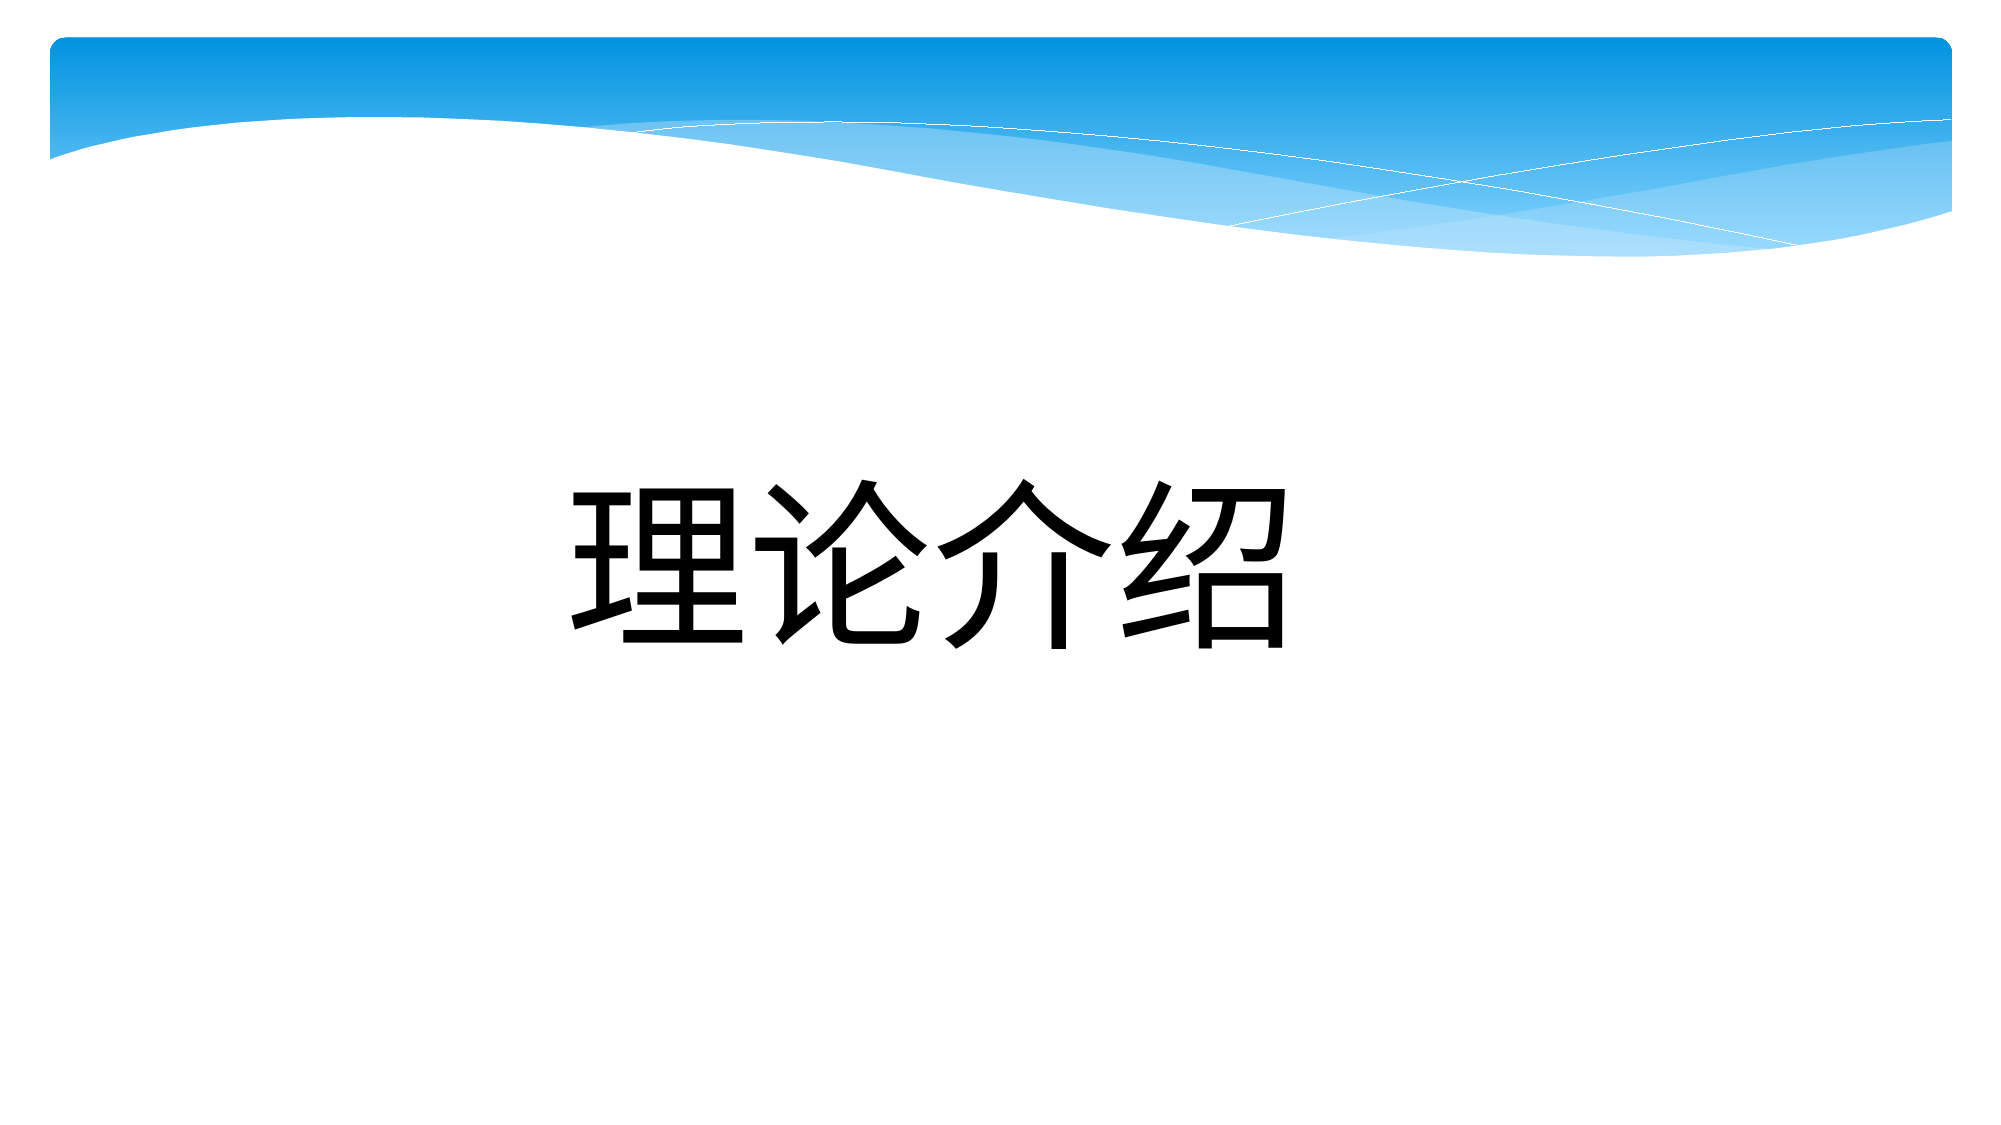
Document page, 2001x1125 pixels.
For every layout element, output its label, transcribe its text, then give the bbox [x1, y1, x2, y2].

text_box 理论介绍 [551, 443, 1449, 679]
